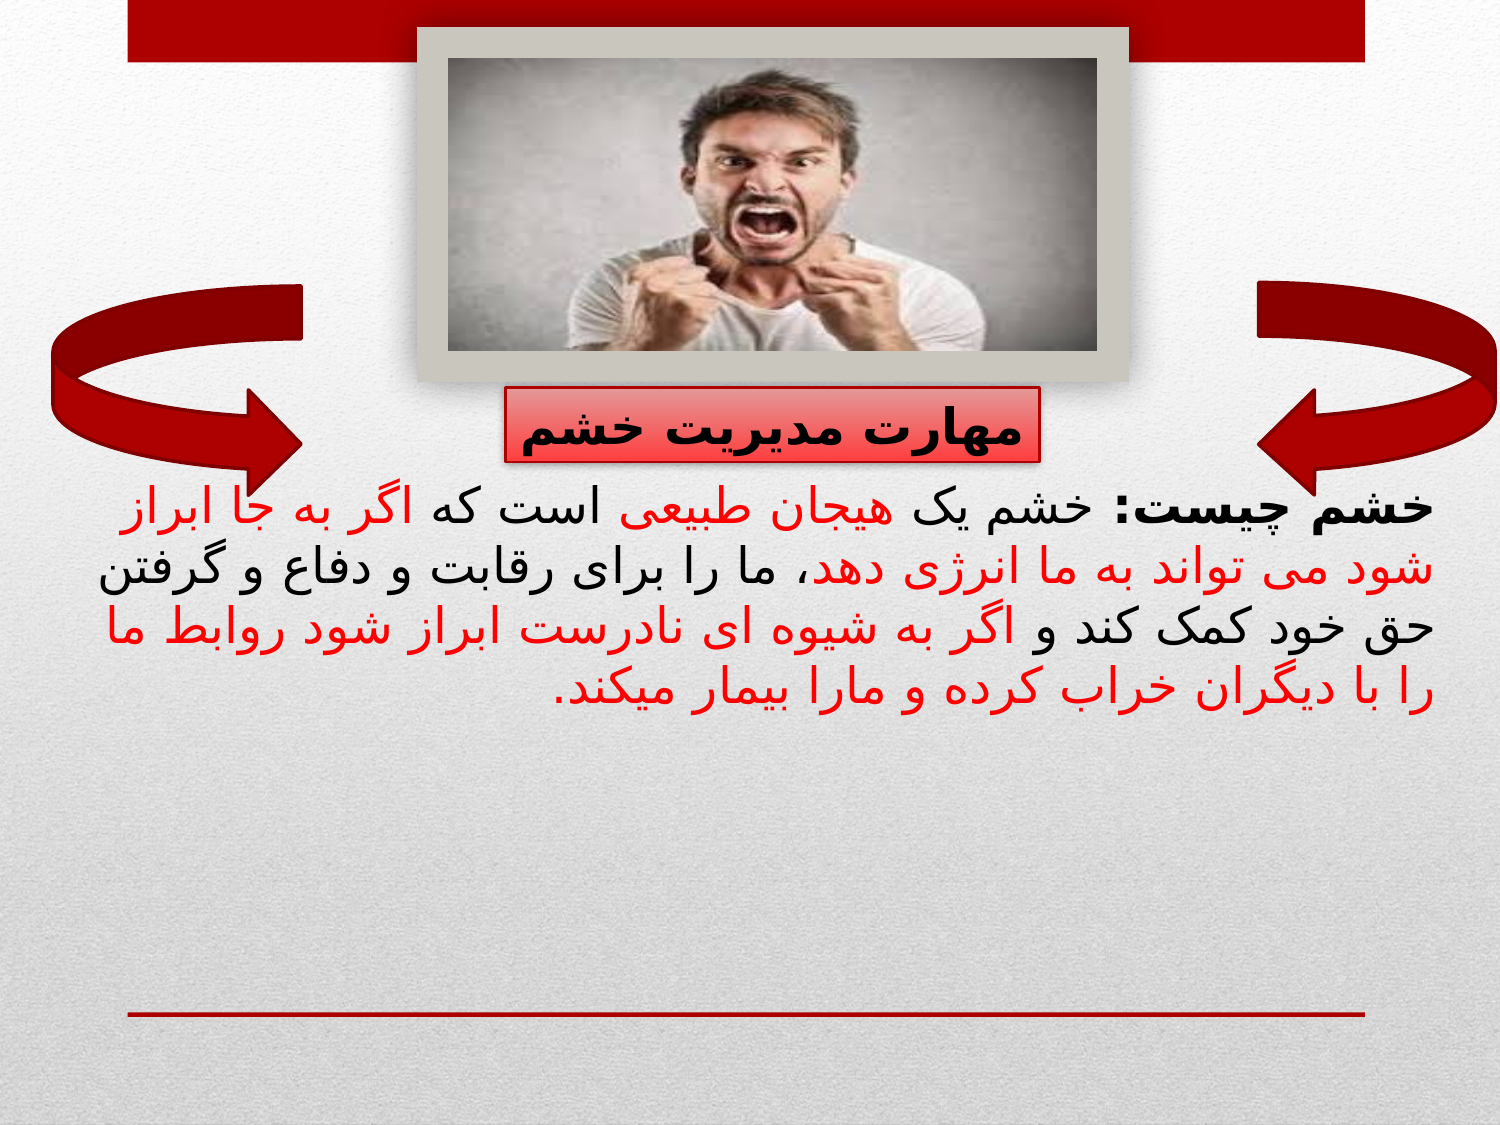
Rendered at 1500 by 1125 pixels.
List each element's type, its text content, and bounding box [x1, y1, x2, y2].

text_box مهارت مدیریت خشم [504, 386, 1041, 463]
text_box [1256, 280, 1497, 466]
text_box خشم چیست: خشم یک هیجان طبیعی است که اگر به جا ابراز شود می تواند به ما انرژی دهد، ما را برای رقابت و دفاع و گرفتن حق خود کمک کند و اگر به شیوه ای نادرست ابراز شود روابط ما را با دیگران خراب کرده و مارا بیمار میکند. [66, 466, 1452, 722]
picture [446, 57, 1099, 352]
text_box [51, 284, 303, 466]
